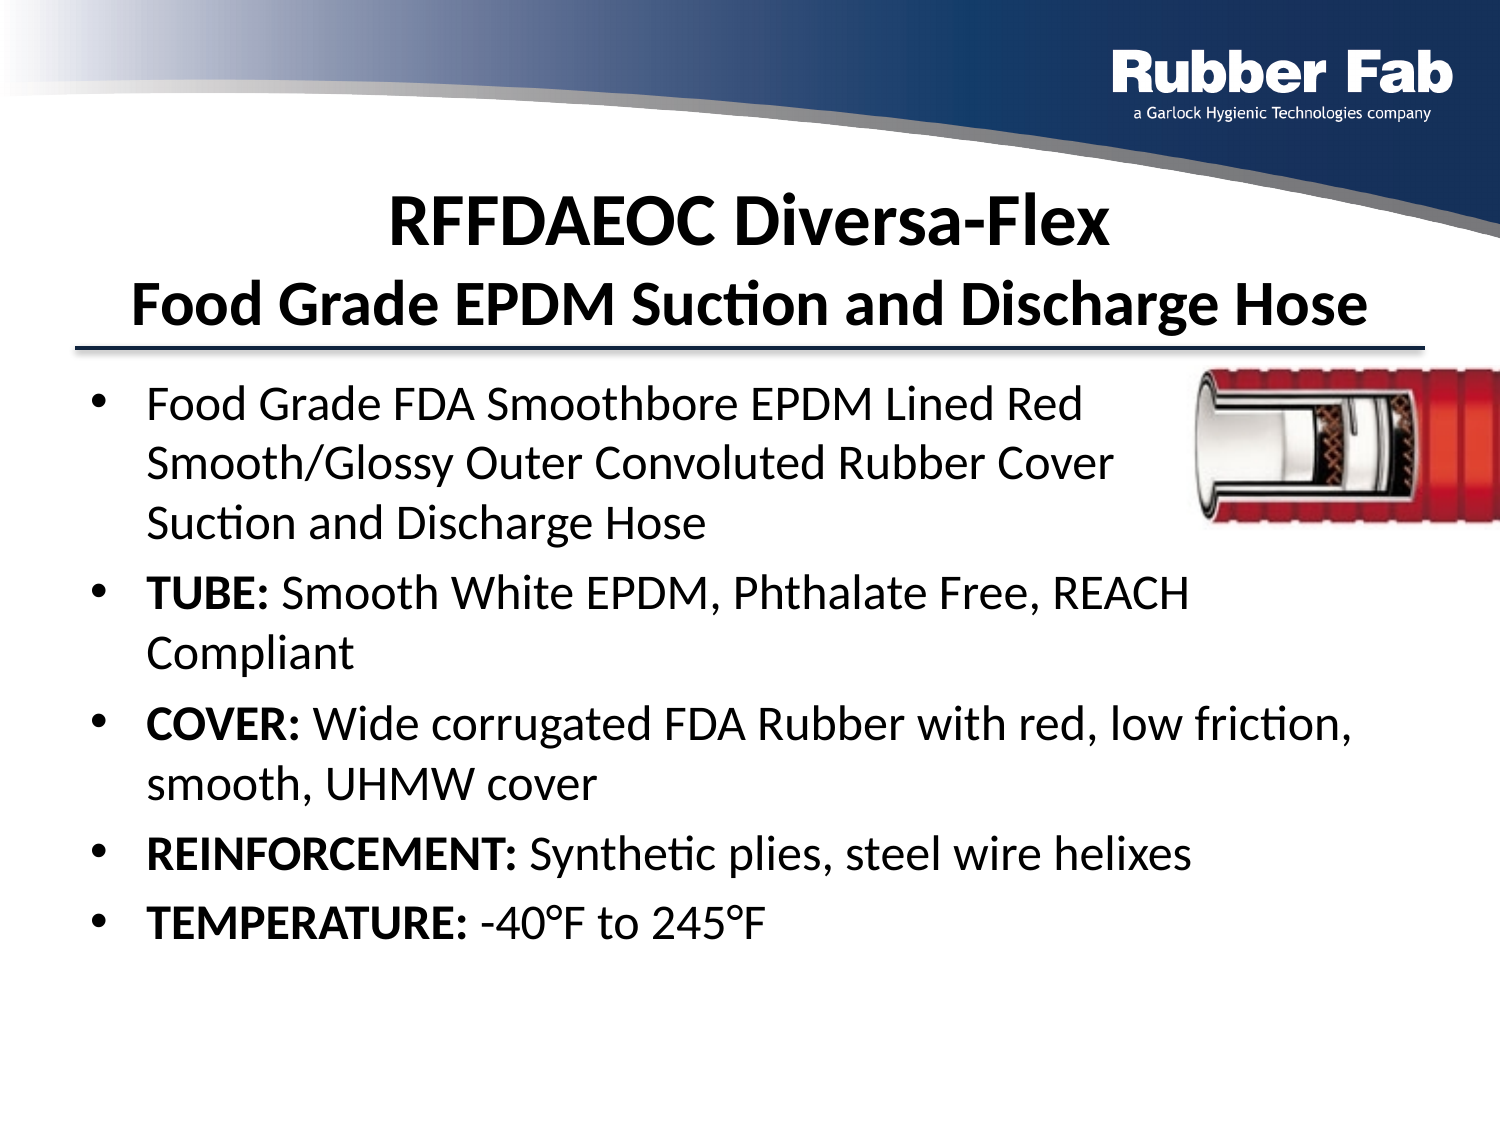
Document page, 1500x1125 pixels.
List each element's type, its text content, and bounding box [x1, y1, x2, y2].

title RFFDAEOC Diversa-Flex Food Grade EPDM Suction and Discharge Hose [75, 160, 1425, 349]
list Food Grade FDA Smoothbore EPDM Lined Red Smooth/Glossy Outer Convoluted Rubber Cover Suction and Discharge Hose TUBE: Smooth White EPDM, Phthalate Free, REACH Compliant COVER: Wide corrugated FDA Rubber with red, low friction, smooth, UHMW cover REINFORCEMENT: Synthetic plies, steel wire helixes TEMPERATURE: -40°F to 245°F [75, 362, 1425, 1079]
picture [1178, 365, 1500, 533]
picture [0, 0, 1500, 240]
